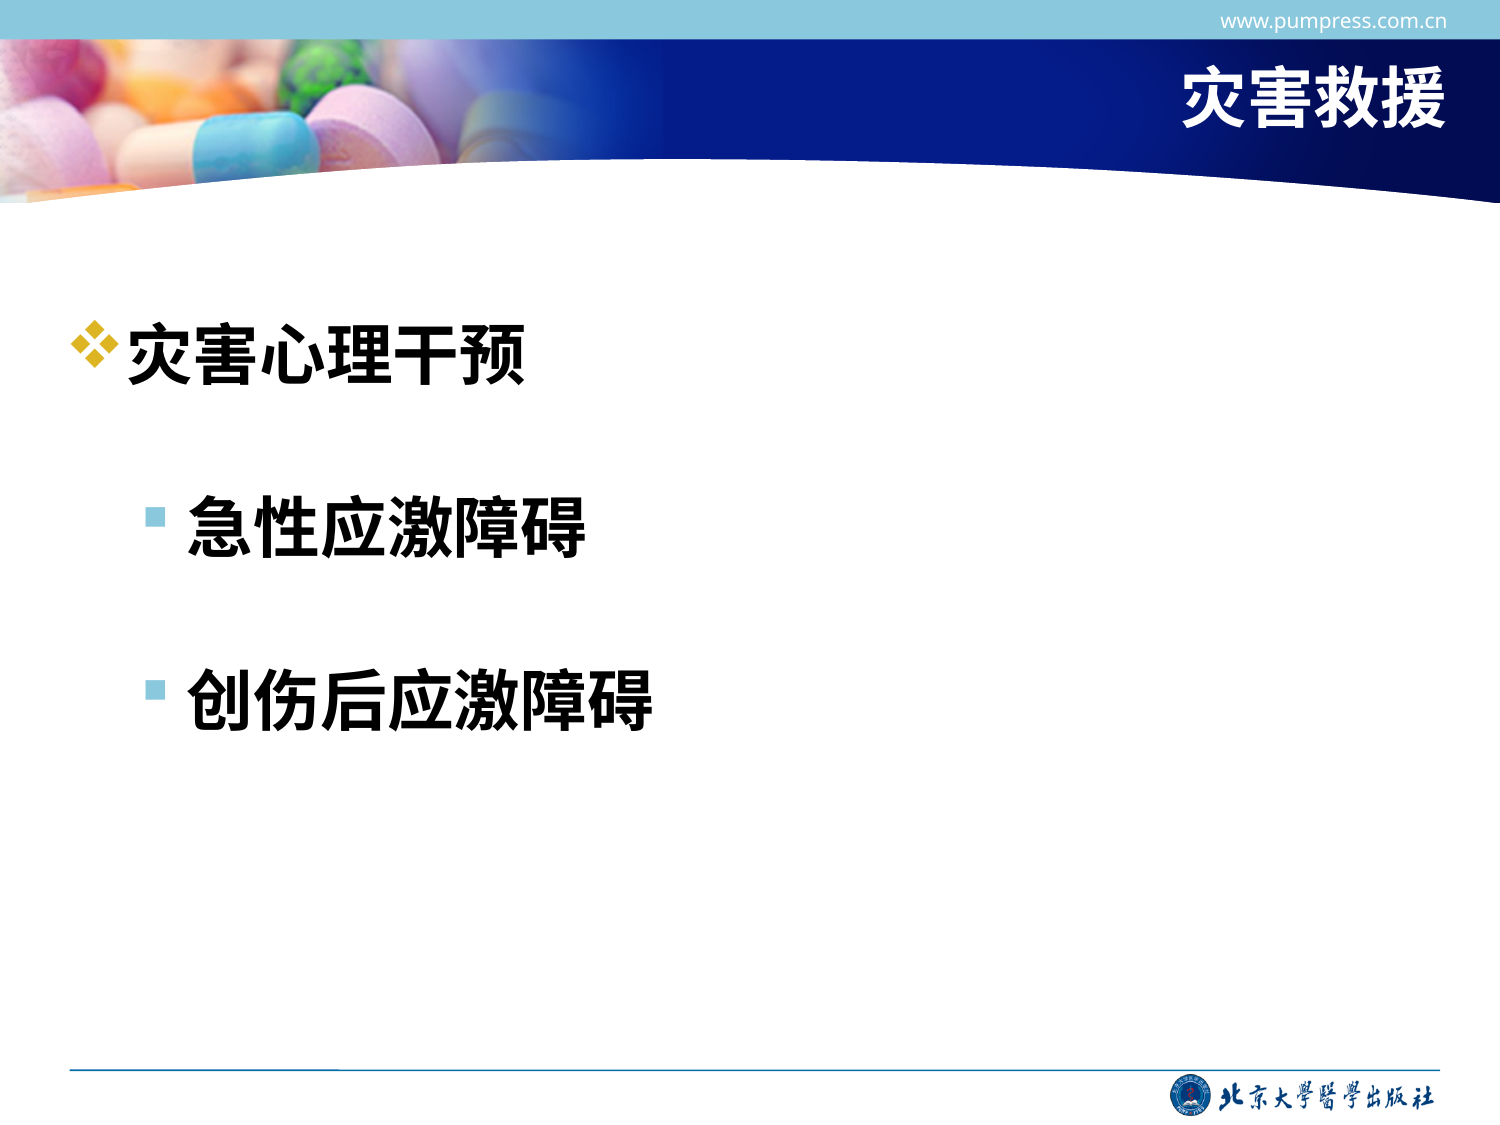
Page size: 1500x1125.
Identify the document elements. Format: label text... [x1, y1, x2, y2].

picture [1170, 1074, 1436, 1118]
slide_number www.pumpress.com.cn [1024, 0, 1463, 38]
picture [0, 40, 1500, 203]
list 灾害心理干预 急性应激障碍 创伤后应激障碍 [50, 224, 1463, 1025]
title 灾害救援 [137, 50, 1463, 143]
